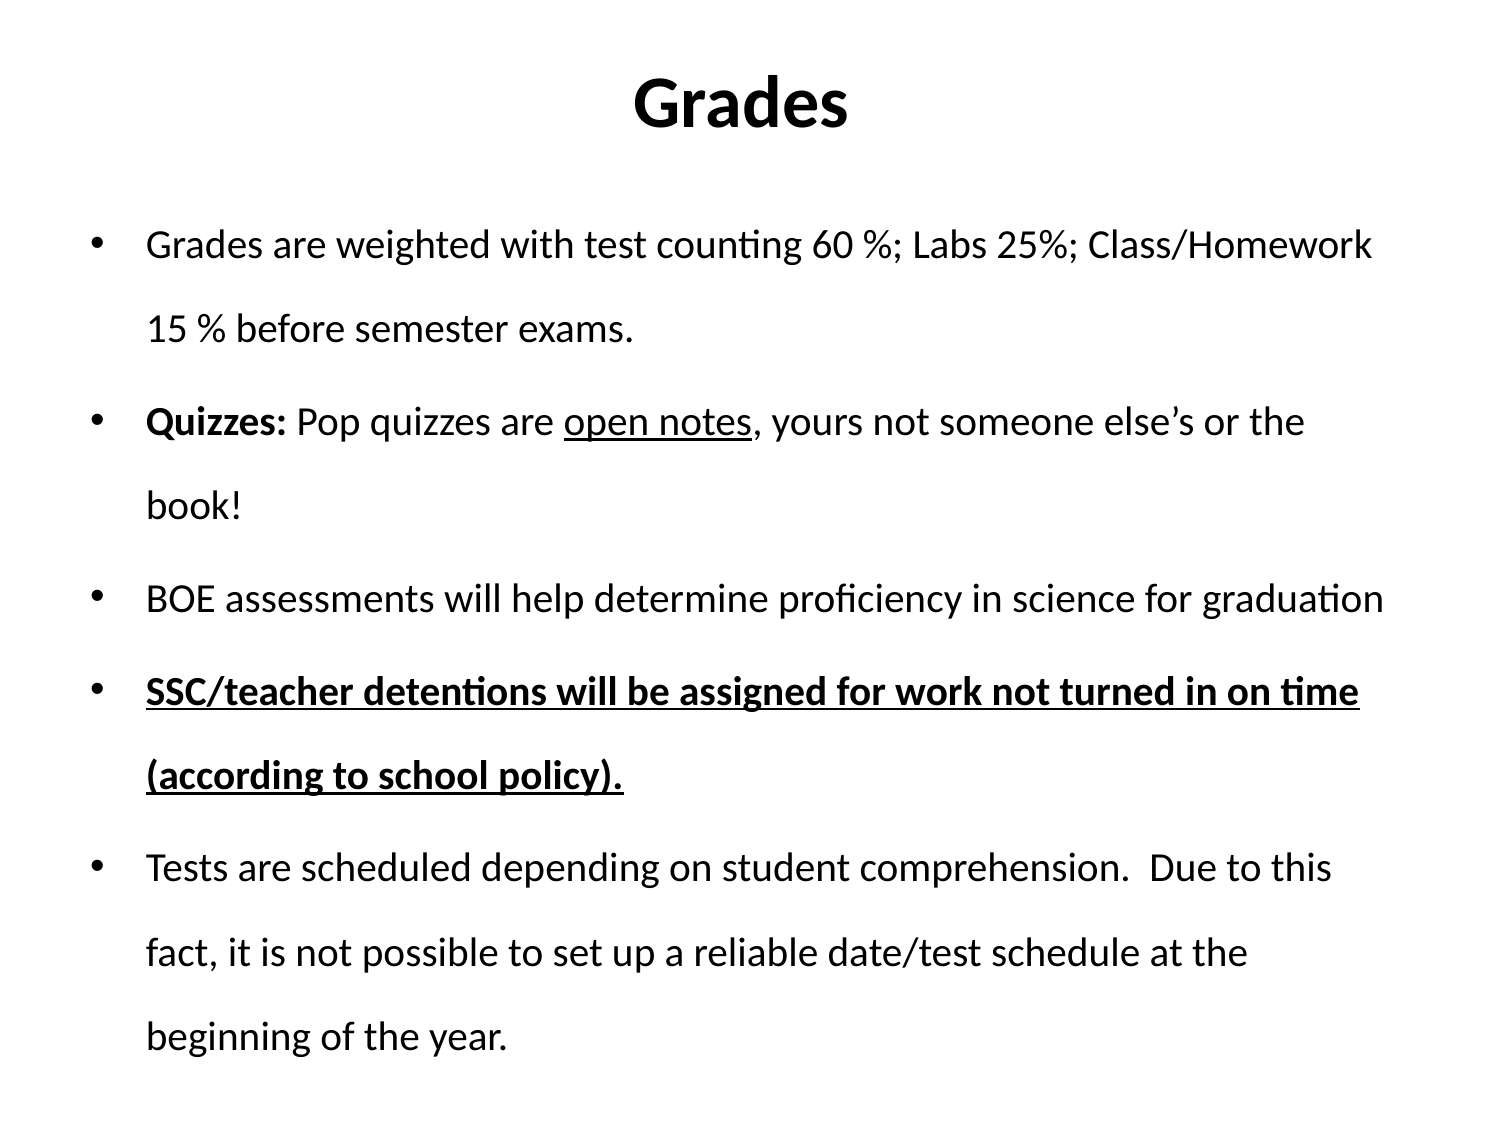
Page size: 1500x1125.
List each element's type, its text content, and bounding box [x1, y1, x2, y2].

title Grades [75, 45, 1425, 150]
list Grades are weighted with test counting 60 %; Labs 25%; Class/Homework 15 % before semester exams. Quizzes: Pop quizzes are open notes, yours not someone else’s or the book! BOE assessments will help determine proficiency in science for graduation SSC/teacher detentions will be assigned for work not turned in on time (according to school policy). Tests are scheduled depending on student comprehension. Due to this fact, it is not possible to set up a reliable date/test schedule at the beginning of the year. [75, 174, 1425, 1125]
